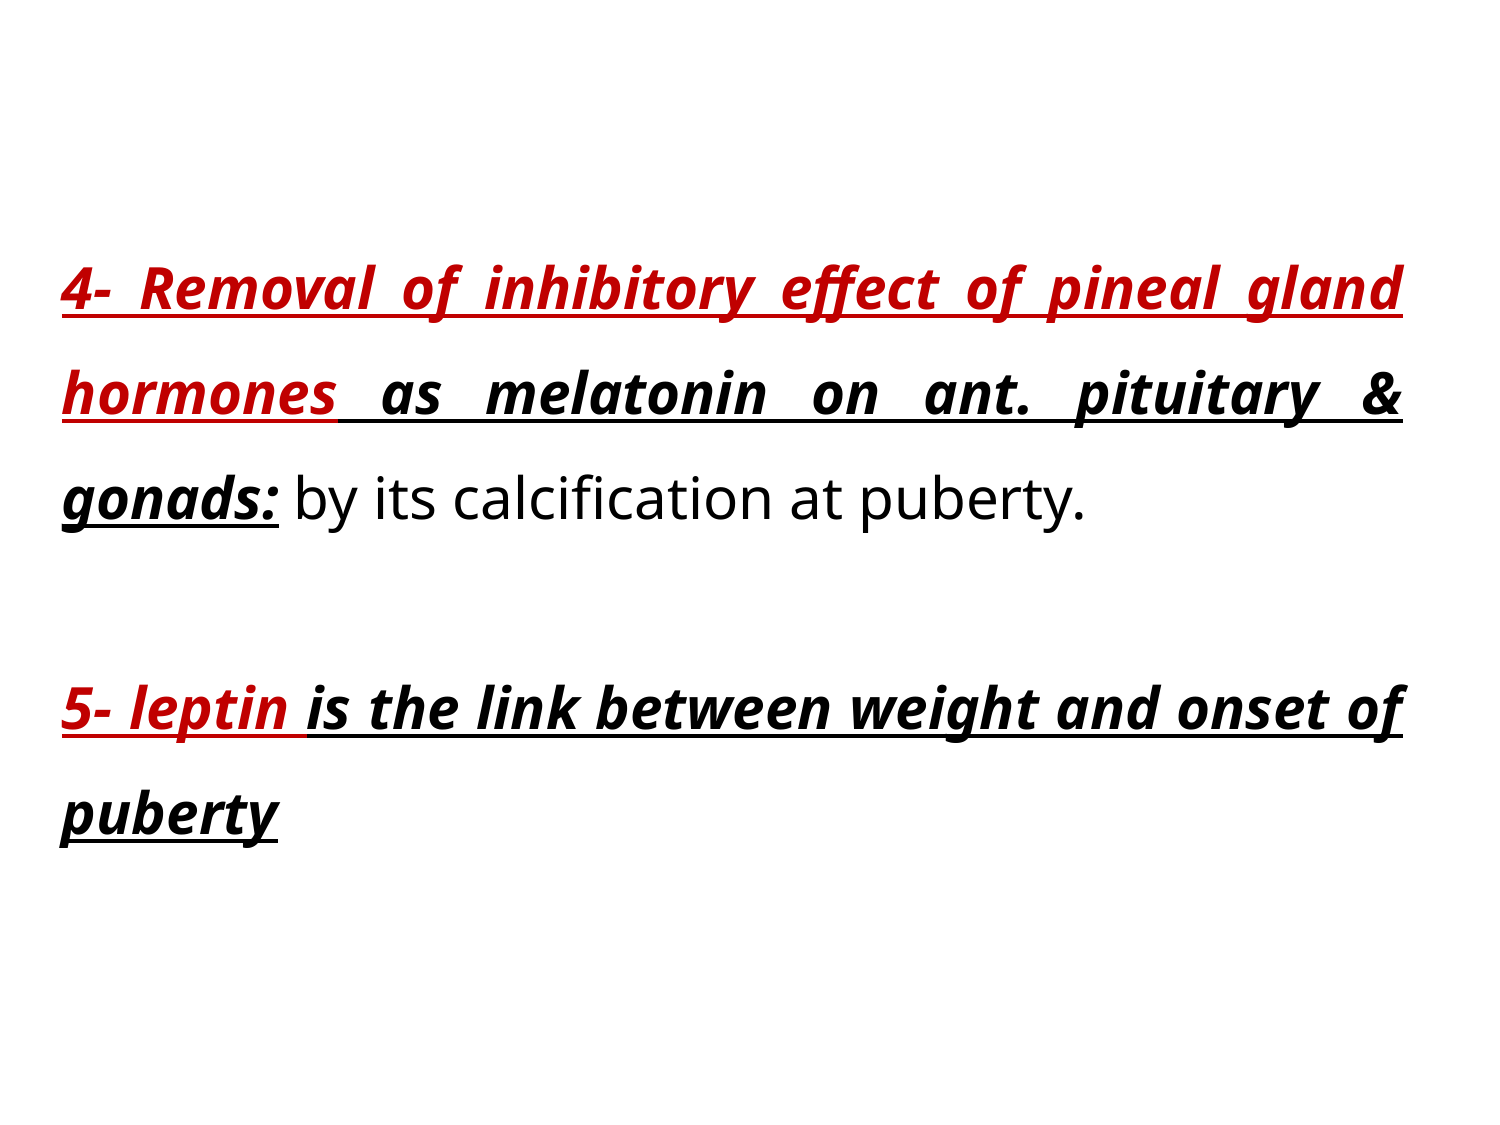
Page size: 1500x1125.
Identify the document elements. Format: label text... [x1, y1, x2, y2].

text_box 4- Removal of inhibitory effect of pineal gland hormones as melatonin on ant. pituitary & gonads: by its calcification at puberty. 5- leptin is the link between weight and onset of puberty [46, 208, 1418, 854]
